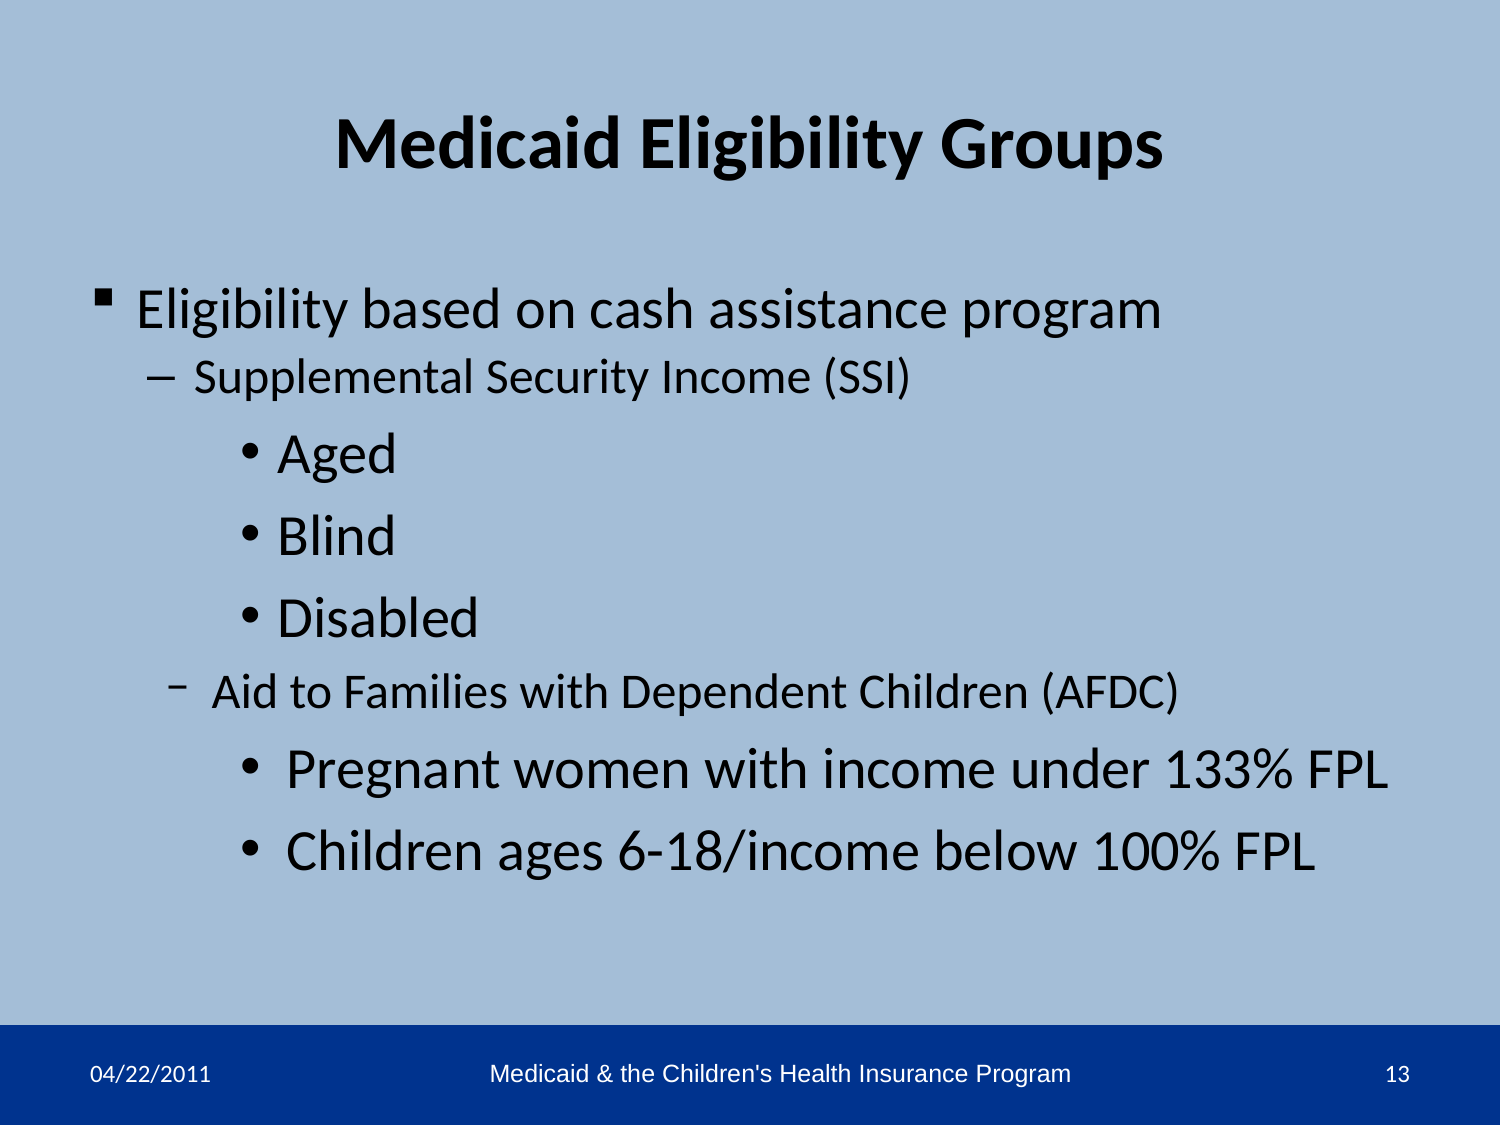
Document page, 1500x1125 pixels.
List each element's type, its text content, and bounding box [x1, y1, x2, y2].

slide_number 13 [1275, 1042, 1425, 1103]
footer Medicaid & the Children's Health Insurance Program [287, 1042, 1275, 1103]
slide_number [75, 1042, 287, 1103]
list Eligibility based on cash assistance program Supplemental Security Income (SSI) Aged Blind Disabled Aid to Families with Dependent Children (AFDC) Pregnant women with income under 133% FPL Children ages 6-18/income below 100% FPL [74, 262, 1426, 1006]
title Medicaid Eligibility Groups [74, 44, 1426, 233]
